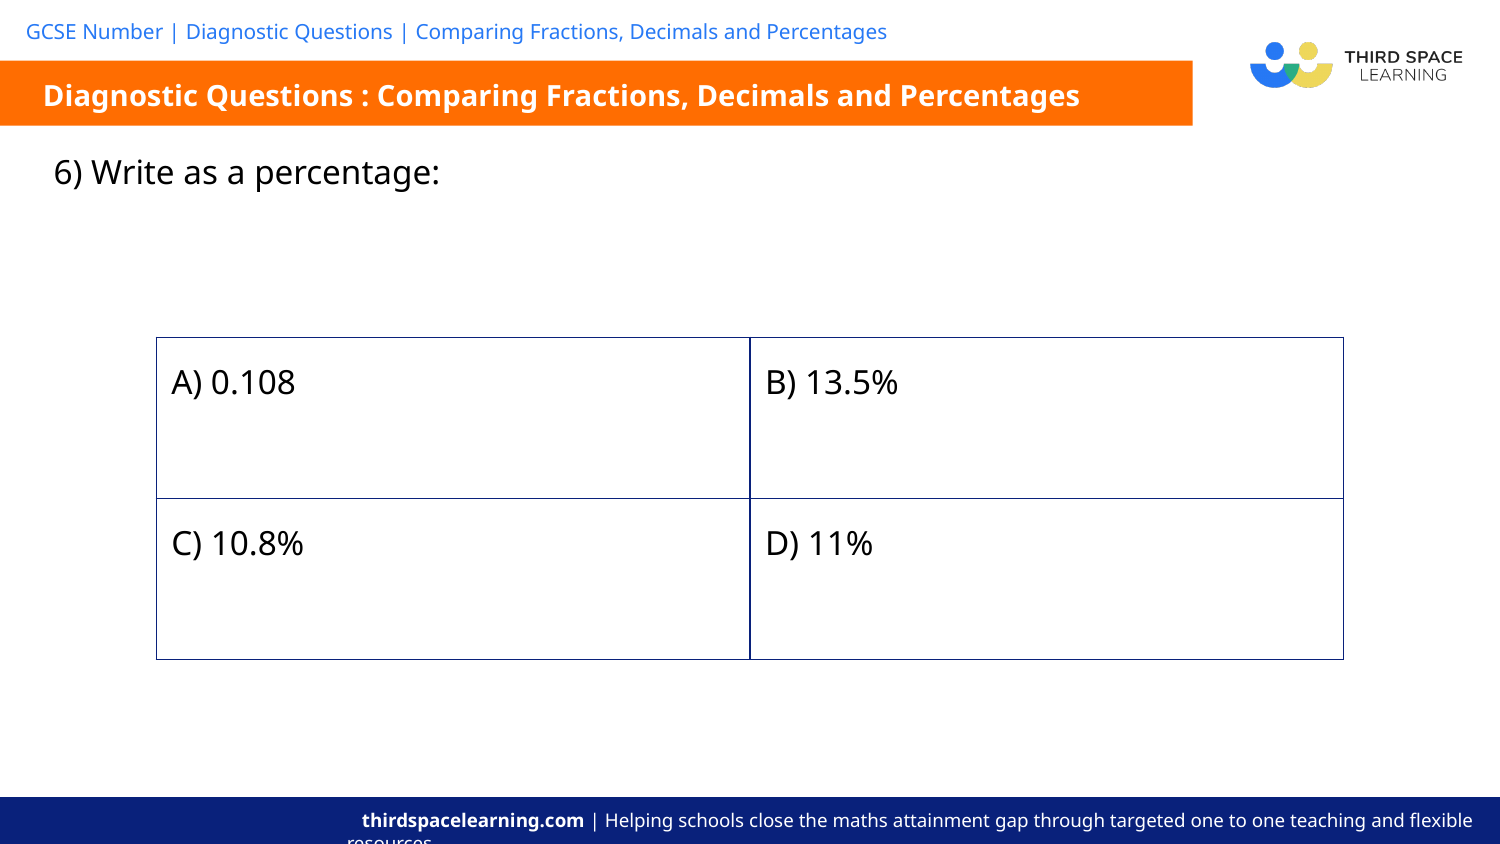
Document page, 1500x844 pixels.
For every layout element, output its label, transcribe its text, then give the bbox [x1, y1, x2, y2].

picture [1250, 33, 1465, 99]
table_cell C) 10.8% [157, 499, 749, 659]
table_header B) 13.5% [751, 338, 1343, 498]
table_cell D) 11% [751, 499, 1343, 659]
text_box Diagnostic Questions : Comparing Fractions, Decimals and Percentages [27, 61, 1187, 127]
table_header A) 0.108 [157, 338, 749, 498]
